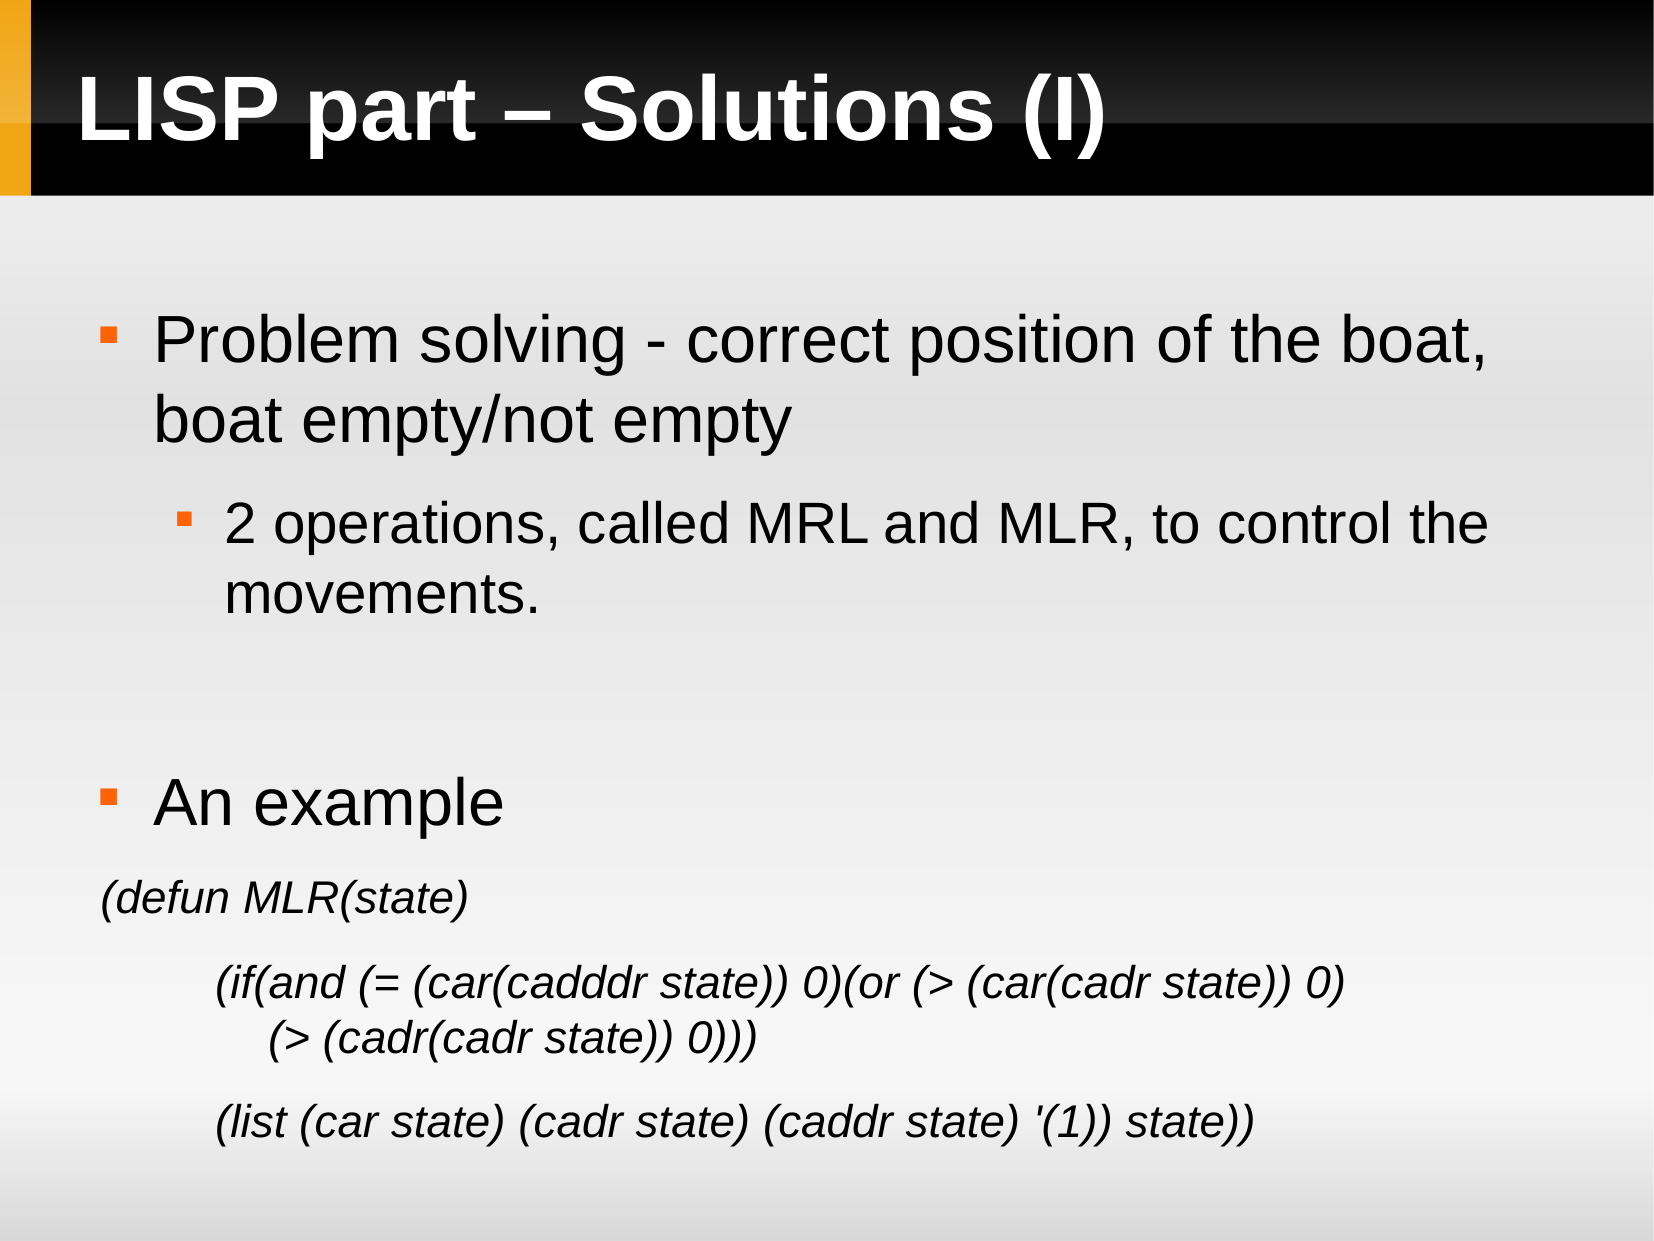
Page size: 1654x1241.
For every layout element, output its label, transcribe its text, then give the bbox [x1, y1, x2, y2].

list Problem solving - correct position of the boat, boat empty/not empty 2 operations, called MRL and MLR, to control the movements. An example (defun MLR(state) (if(and (= (car(cadddr state)) 0)(or (> (car(cadr state)) 0) (> (cadr(cadr state)) 0))) (list (car state) (cadr state) (caddr state) '(1)) state)) [82, 296, 1571, 1147]
picture [0, 0, 1654, 1241]
title LISP part – Solutions (I) [76, 0, 1565, 208]
